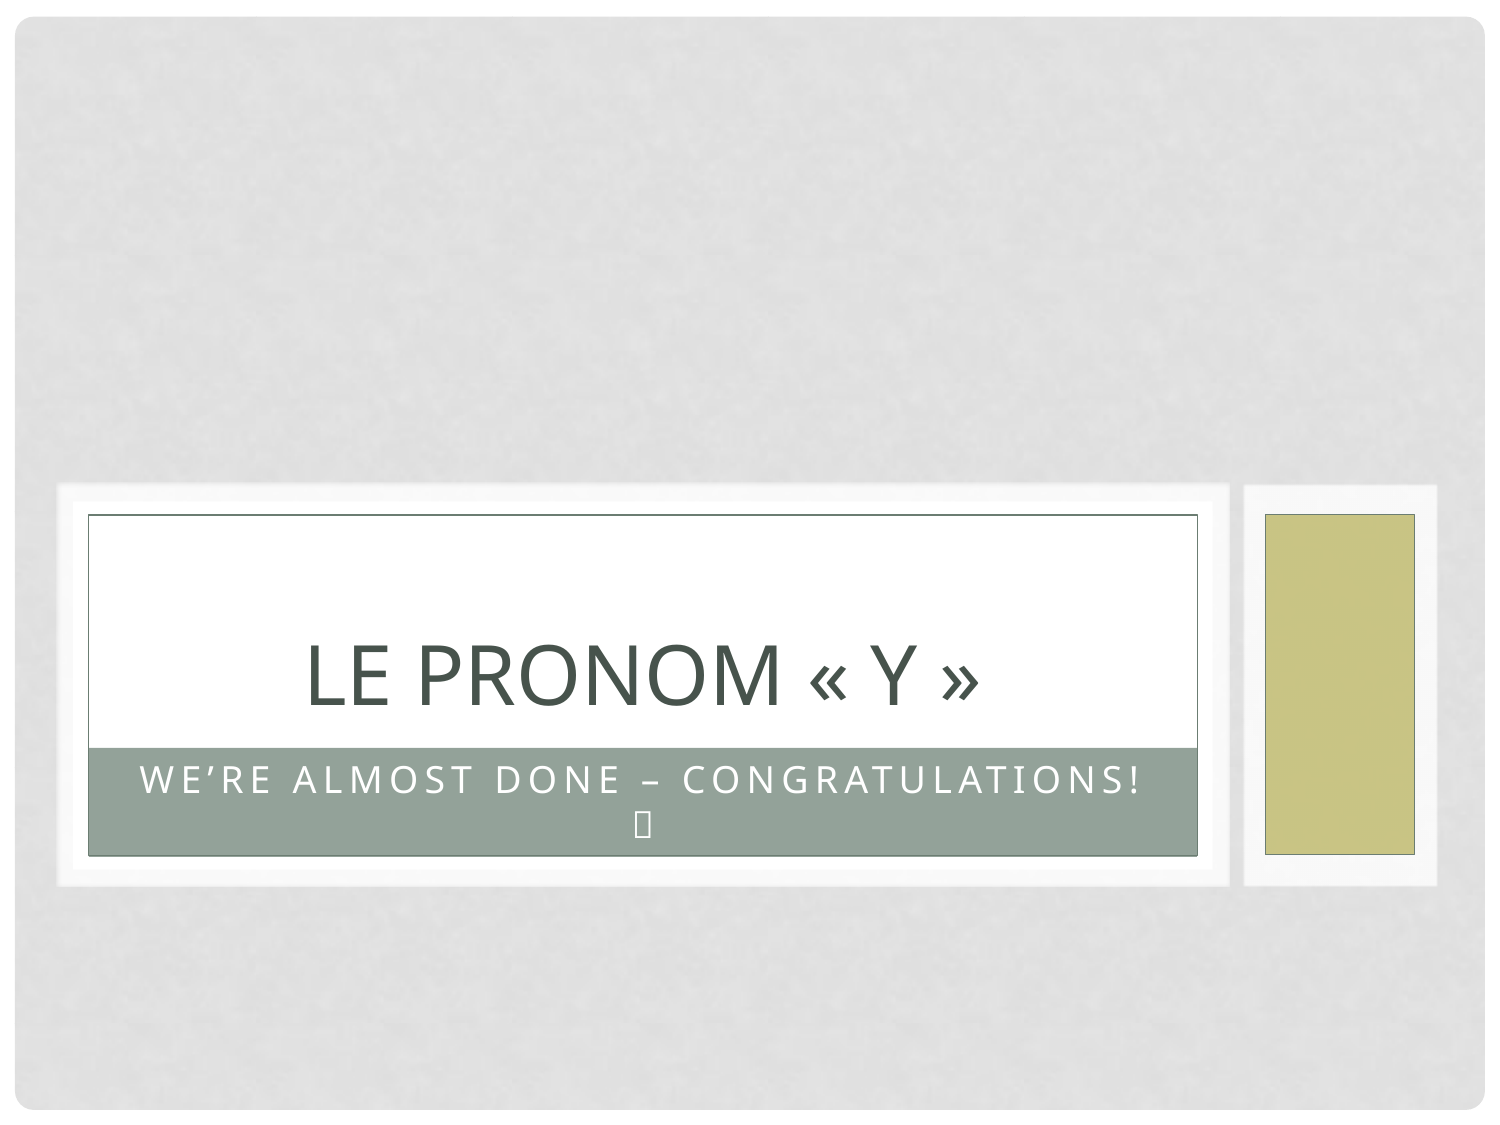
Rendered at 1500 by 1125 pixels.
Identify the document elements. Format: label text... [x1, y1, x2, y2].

subtitle We’re almost done – congratulations!  [105, 748, 1181, 880]
title Le pronom « y » [99, 529, 1187, 730]
